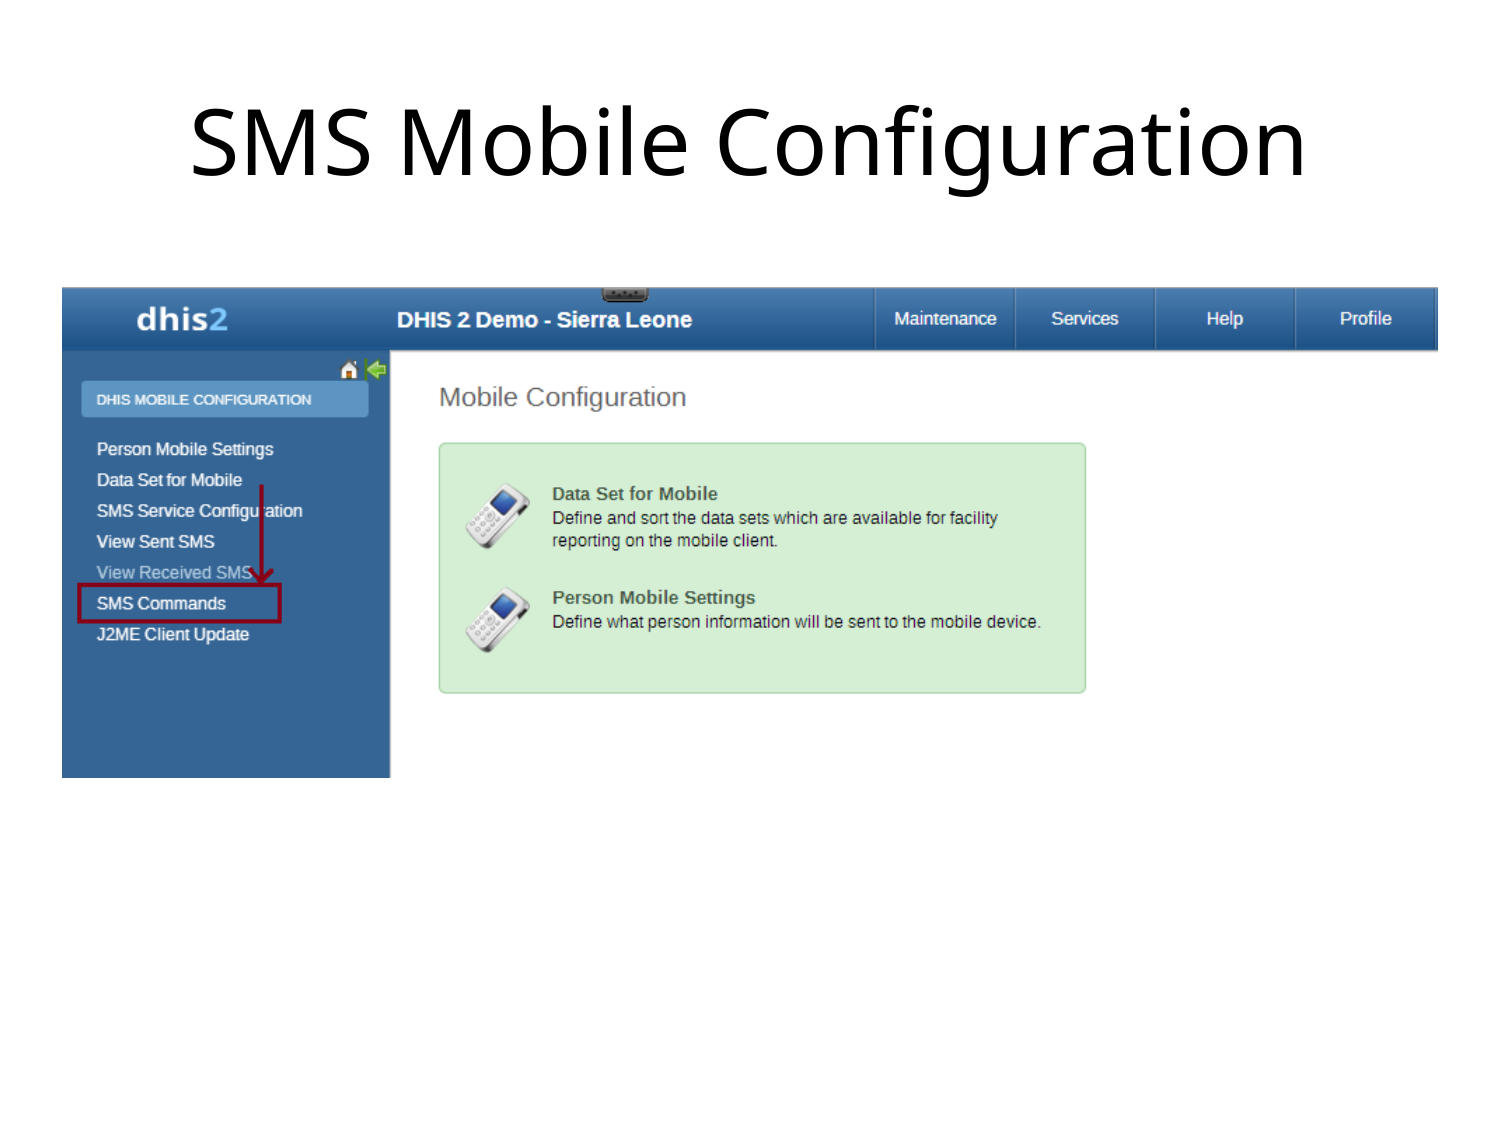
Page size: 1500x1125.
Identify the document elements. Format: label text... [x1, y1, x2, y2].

picture [62, 287, 1438, 778]
title SMS Mobile Configuration [75, 45, 1425, 233]
